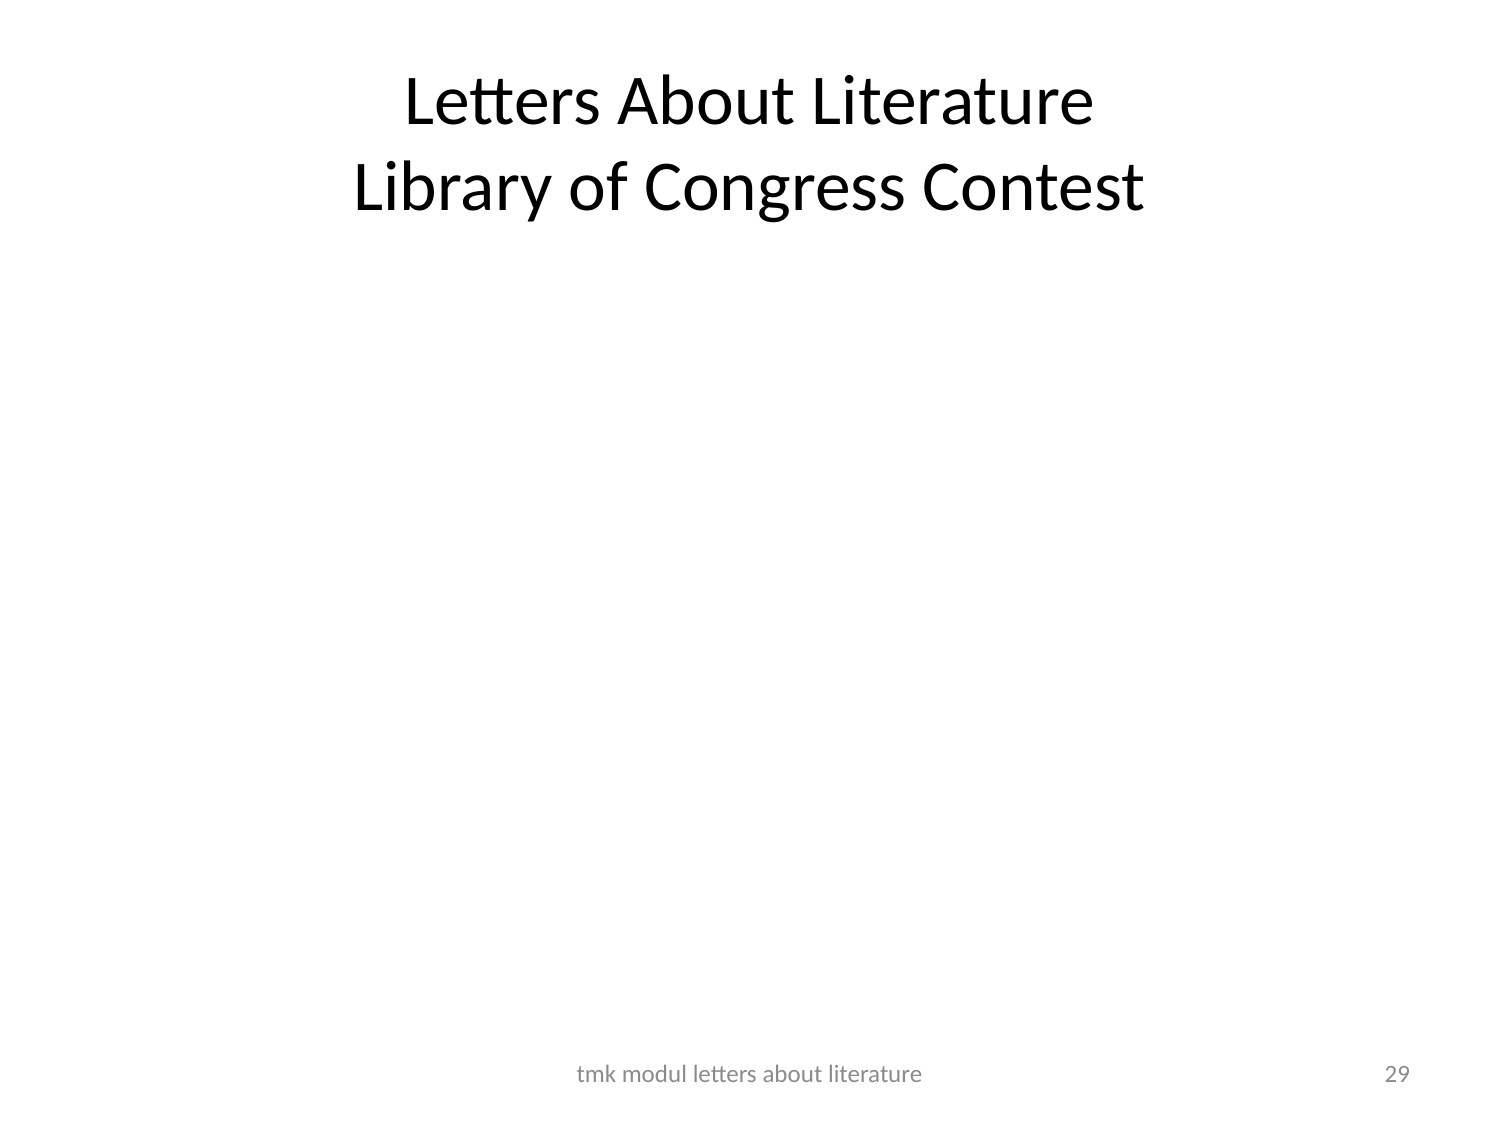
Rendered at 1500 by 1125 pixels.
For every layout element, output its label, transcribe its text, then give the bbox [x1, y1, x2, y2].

title Letters About Literature Library of Congress Contest [75, 45, 1425, 233]
footer tmk modul letters about literature [512, 1042, 988, 1103]
slide_number 29 [1074, 1042, 1425, 1103]
